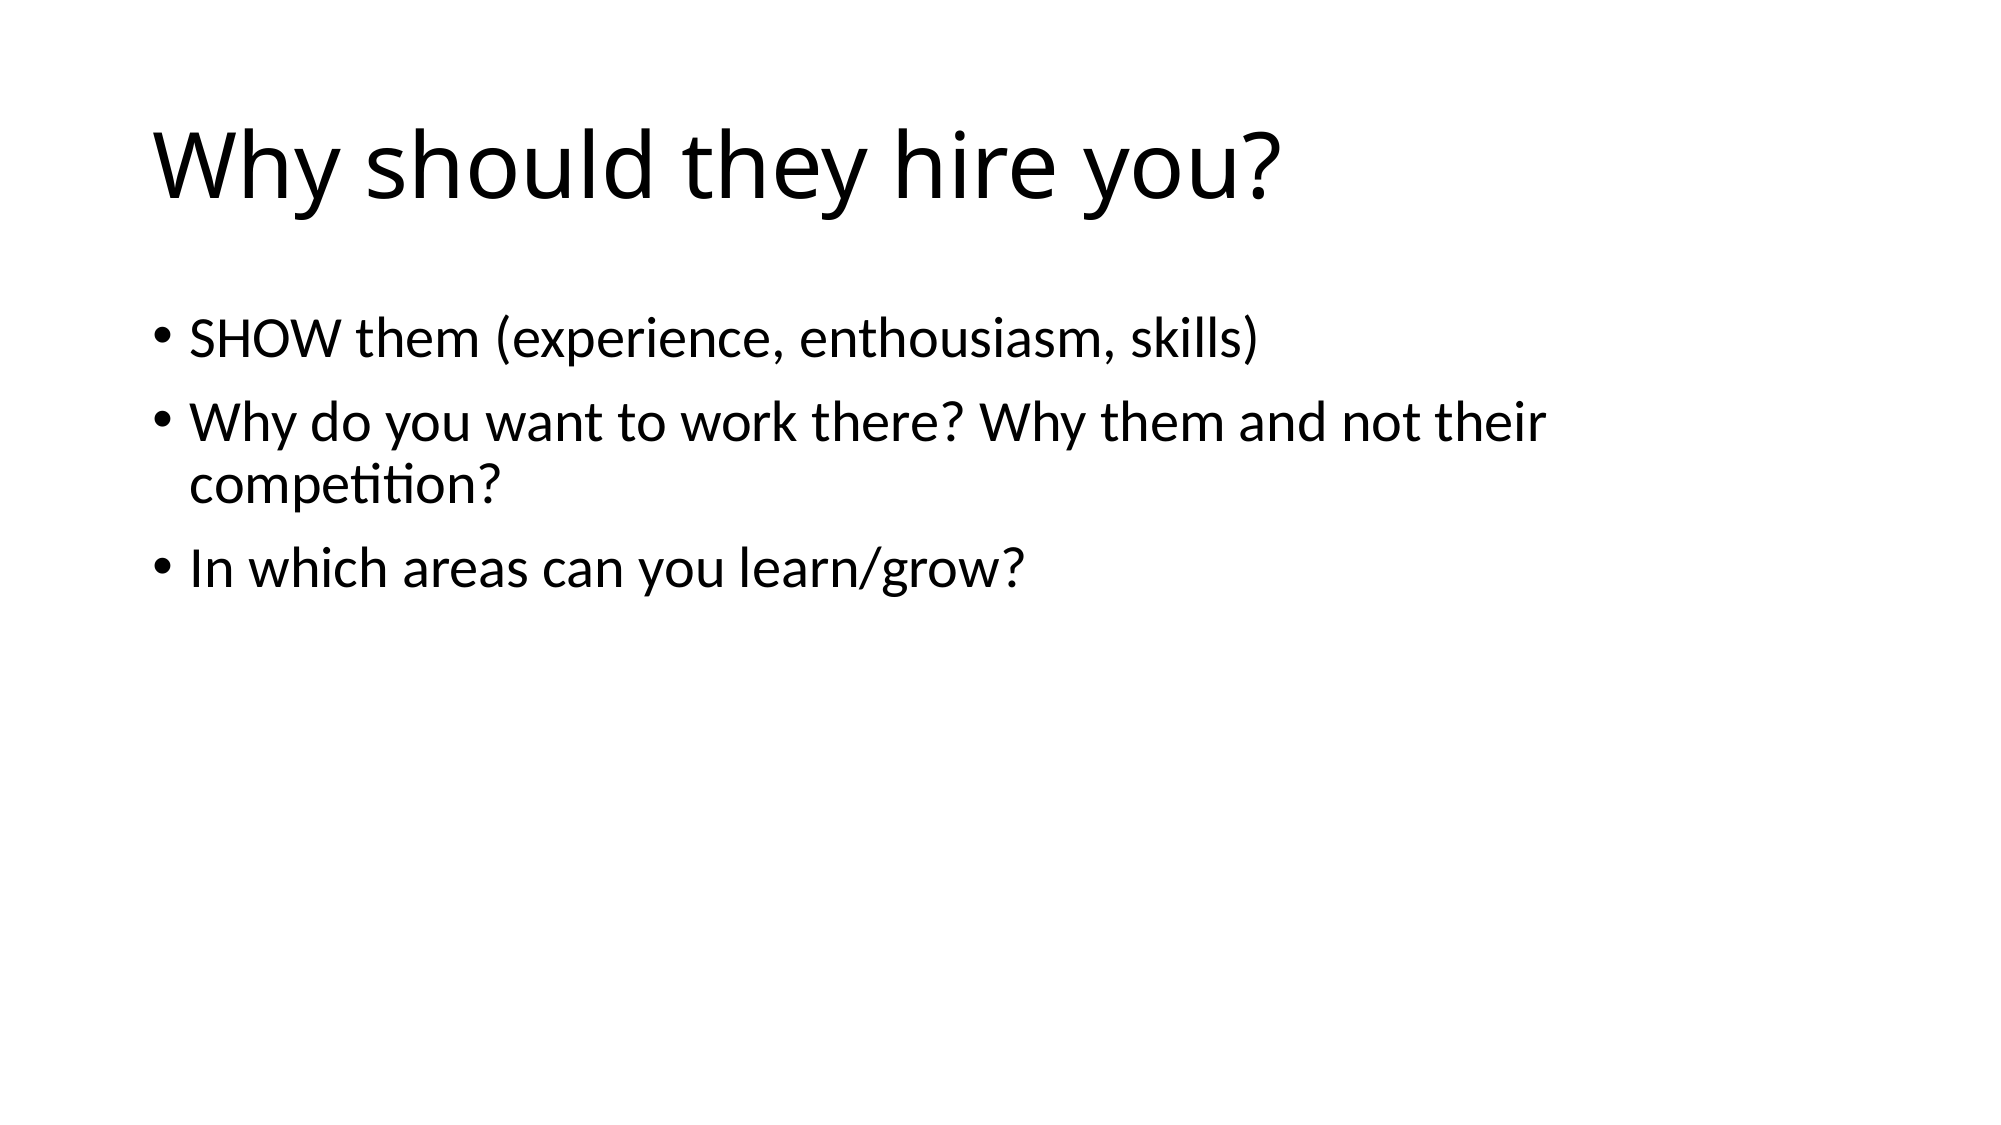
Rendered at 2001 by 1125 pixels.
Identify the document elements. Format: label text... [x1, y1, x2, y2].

title Why should they hire you? [137, 59, 1863, 278]
list SHOW them (experience, enthousiasm, skills) Why do you want to work there? Why them and not their competition? In which areas can you learn/grow? [137, 299, 1863, 1014]
